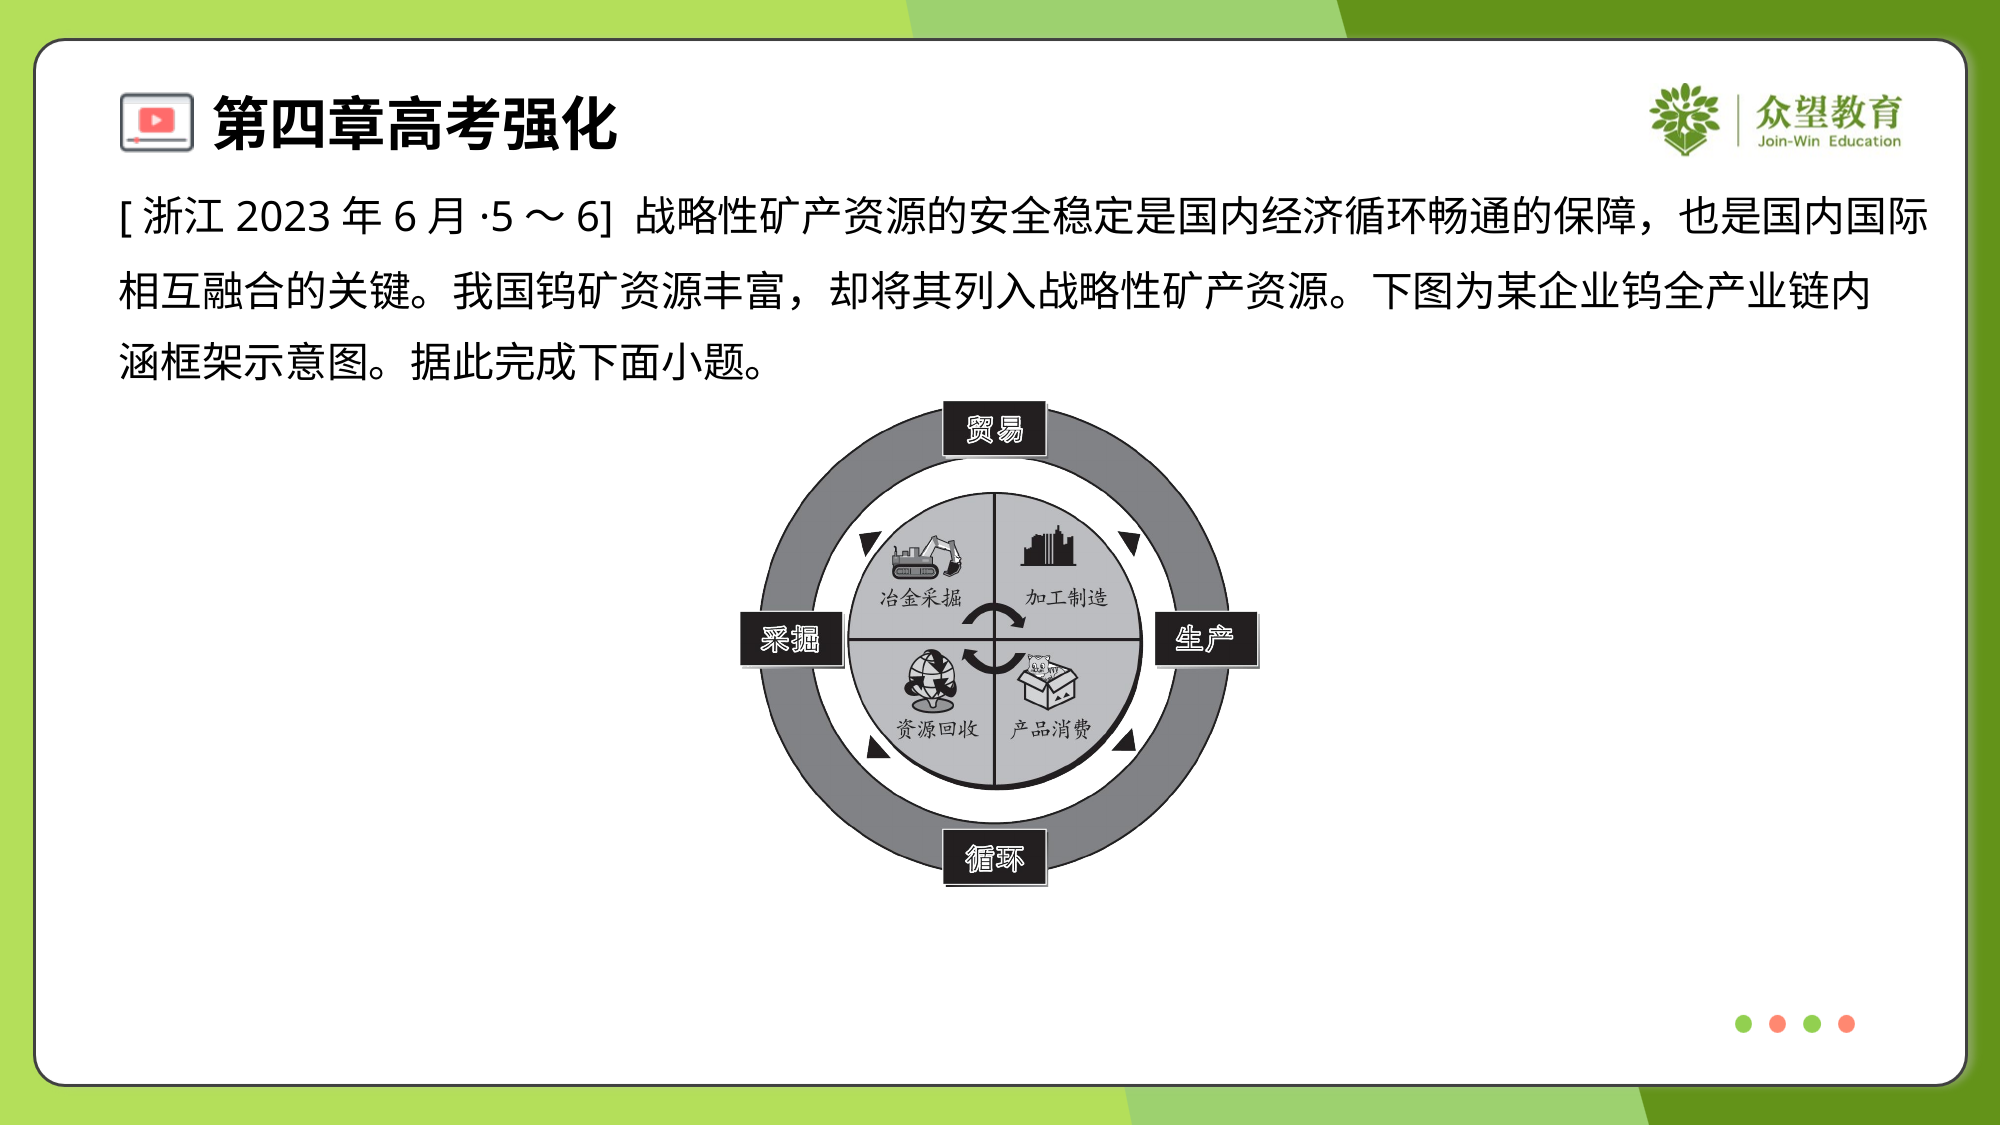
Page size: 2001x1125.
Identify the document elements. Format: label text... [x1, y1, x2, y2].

picture [0, 0, 2000, 1125]
text_box [浙江2023年6月·5～6] 战略性矿产资源的安全稳定是国内经济循环畅通的保障，也是国内国际 相互融合的关键。我国钨矿资源丰富，却将其列入战略性矿产资源。下图为某企业钨全产业链内 涵框架示意图。据此完成下面小题。 [118, 164, 1883, 379]
